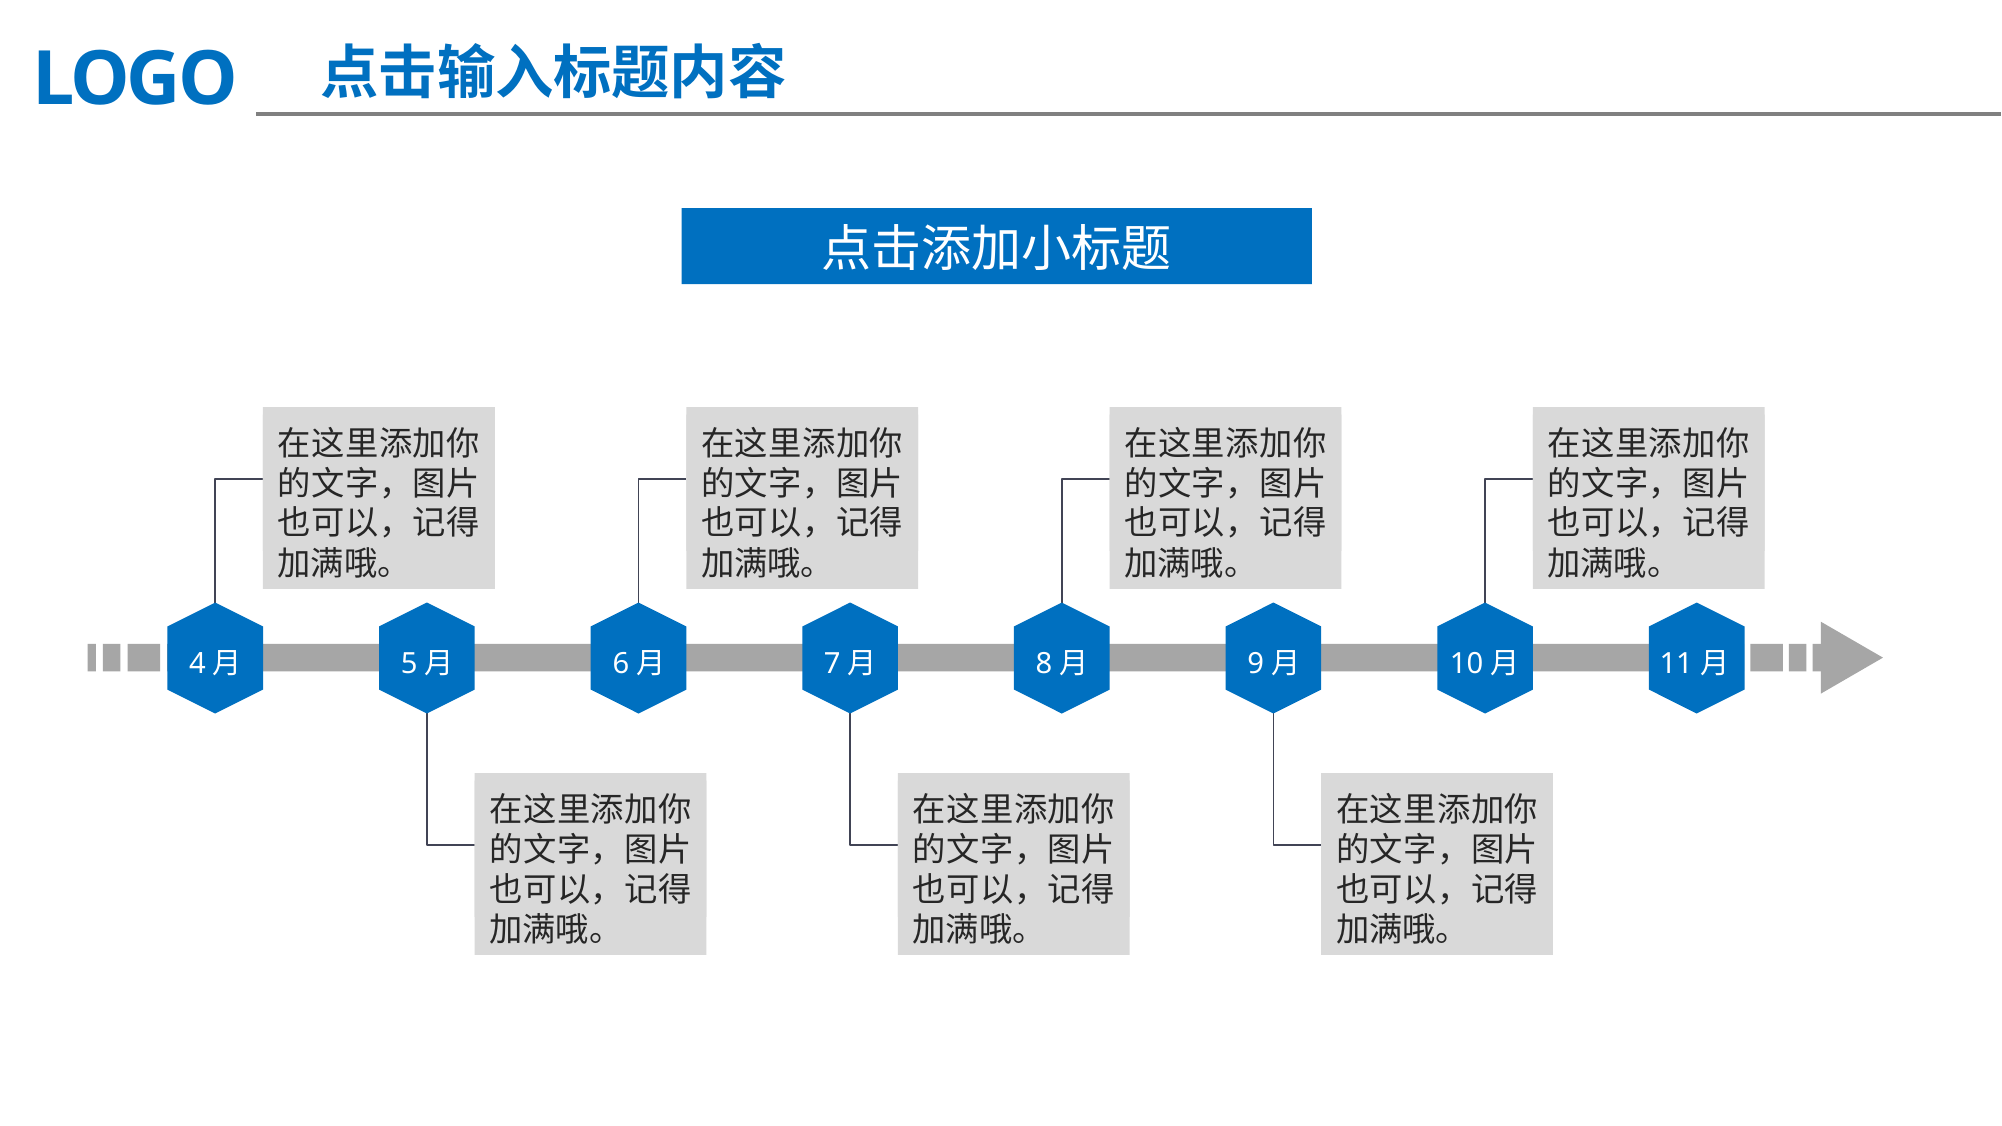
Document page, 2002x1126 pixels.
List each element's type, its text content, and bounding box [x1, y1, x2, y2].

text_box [1013, 602, 1110, 714]
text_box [167, 602, 264, 714]
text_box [1231, 755, 1364, 804]
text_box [1549, 621, 1633, 694]
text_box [686, 406, 919, 592]
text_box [1327, 621, 1420, 694]
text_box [1109, 406, 1342, 592]
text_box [1023, 516, 1104, 565]
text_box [1320, 772, 1554, 958]
text_box 点击添加小标题 [680, 206, 1314, 286]
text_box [691, 621, 796, 694]
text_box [177, 516, 257, 565]
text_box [378, 602, 475, 714]
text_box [1755, 621, 1884, 694]
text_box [384, 755, 517, 804]
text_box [897, 772, 1130, 958]
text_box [474, 772, 707, 958]
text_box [1425, 602, 1545, 714]
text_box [590, 602, 687, 714]
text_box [600, 516, 680, 565]
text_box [1532, 406, 1765, 592]
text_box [904, 621, 1008, 694]
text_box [1225, 602, 1322, 714]
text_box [1638, 602, 1751, 714]
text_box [801, 602, 899, 714]
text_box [807, 755, 941, 804]
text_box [1114, 621, 1220, 694]
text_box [87, 621, 161, 694]
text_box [268, 621, 373, 694]
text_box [1446, 516, 1527, 565]
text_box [480, 621, 585, 694]
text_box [262, 406, 496, 592]
text_box 点击输入标题内容 [283, 27, 824, 113]
